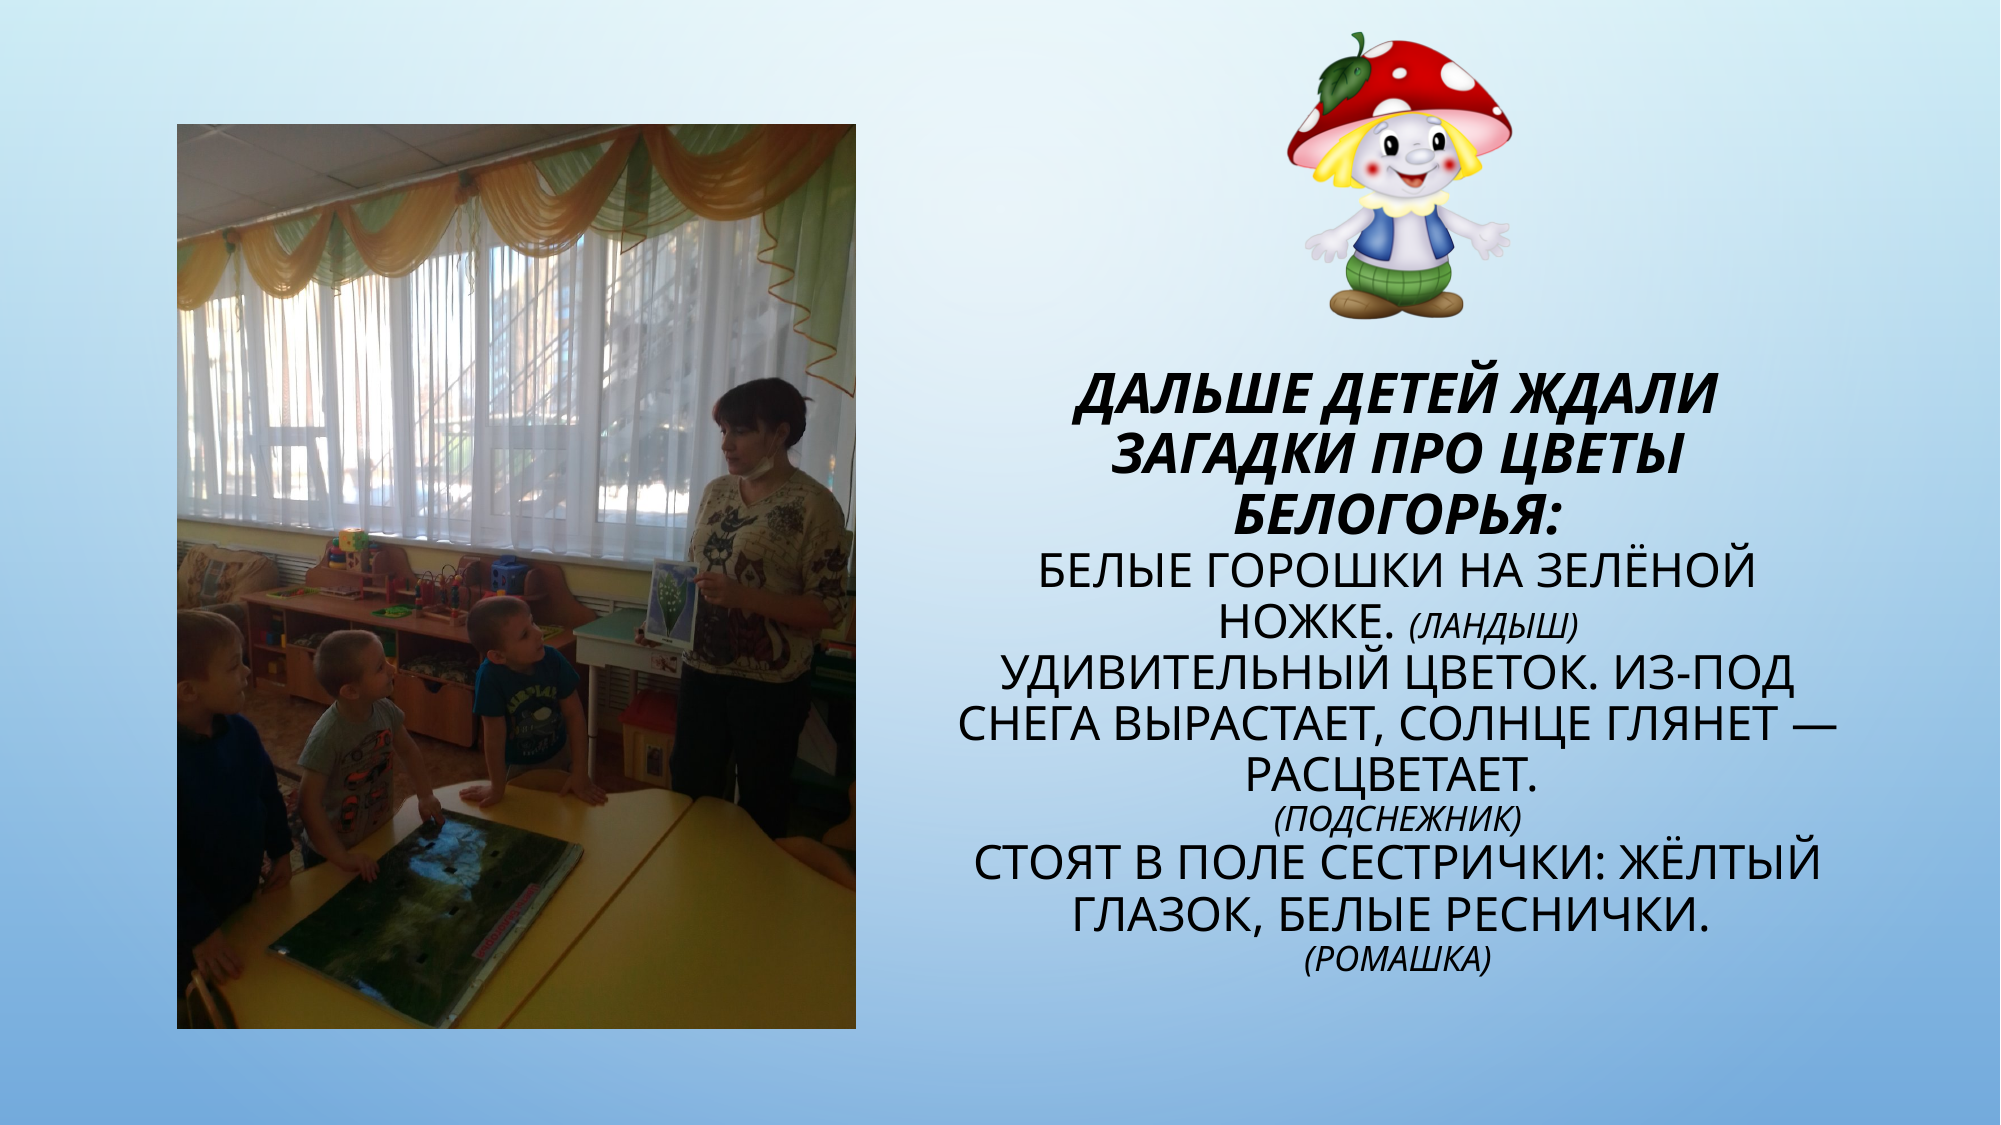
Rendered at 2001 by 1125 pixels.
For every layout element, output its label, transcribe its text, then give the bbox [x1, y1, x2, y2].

picture [177, 124, 856, 1029]
title Дальше детей ждали загадки про цветы белогорья: Белые горошки На зелёной ножке. (ландыш) Удивительный цветок. Из-под снега вырастает, Солнце глянет — расцветает. (подснежник) Стоят в поле сестрички: Жёлтый глазок, Белые реснички. (ромашка) [938, 356, 1858, 1055]
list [1246, 31, 1550, 334]
